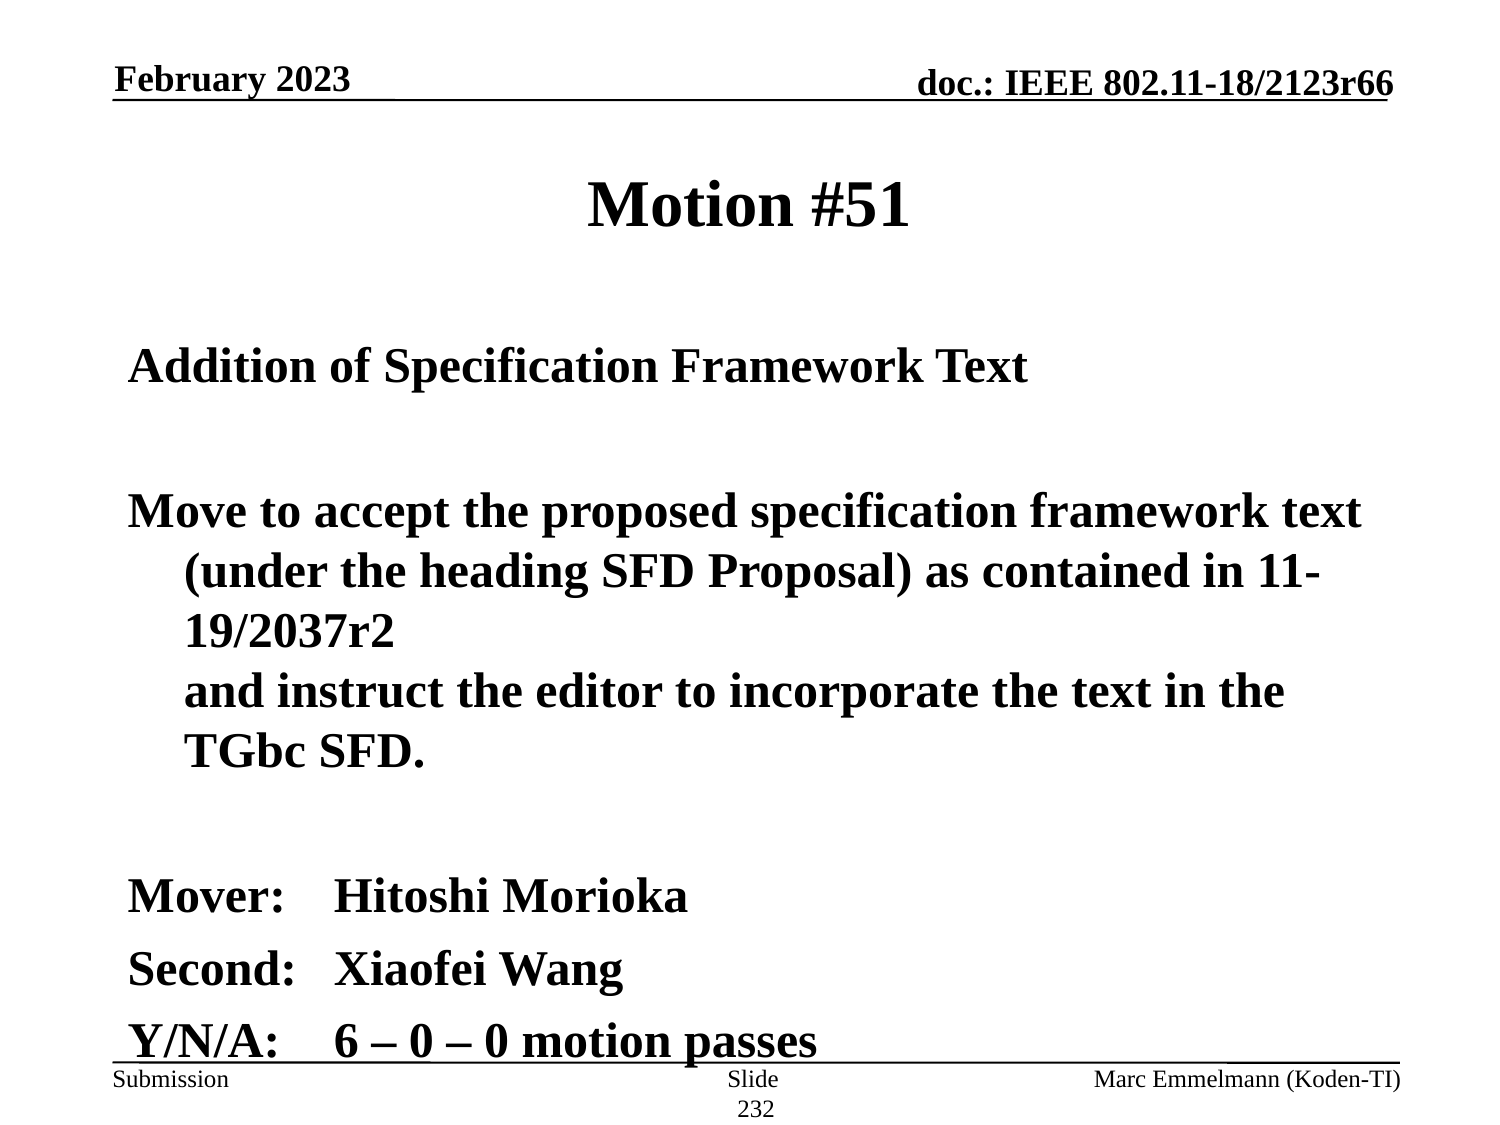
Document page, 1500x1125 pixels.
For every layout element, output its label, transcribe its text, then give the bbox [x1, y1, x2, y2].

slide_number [114, 54, 423, 100]
title Motion #51 [112, 112, 1388, 288]
list Addition of Specification Framework Text Move to accept the proposed specification framework text (under the heading SFD Proposal) as contained in 11-19/2037r2 and instruct the editor to incorporate the text in the TGbc SFD. Mover: Hitoshi Morioka Second: Xiaofei Wang Y/N/A: 6 – 0 – 0 motion passes [112, 324, 1388, 1000]
slide_number Slide 232 [712, 1061, 800, 1123]
footer Marc Emmelmann (Koden-TI) [878, 1061, 1402, 1093]
